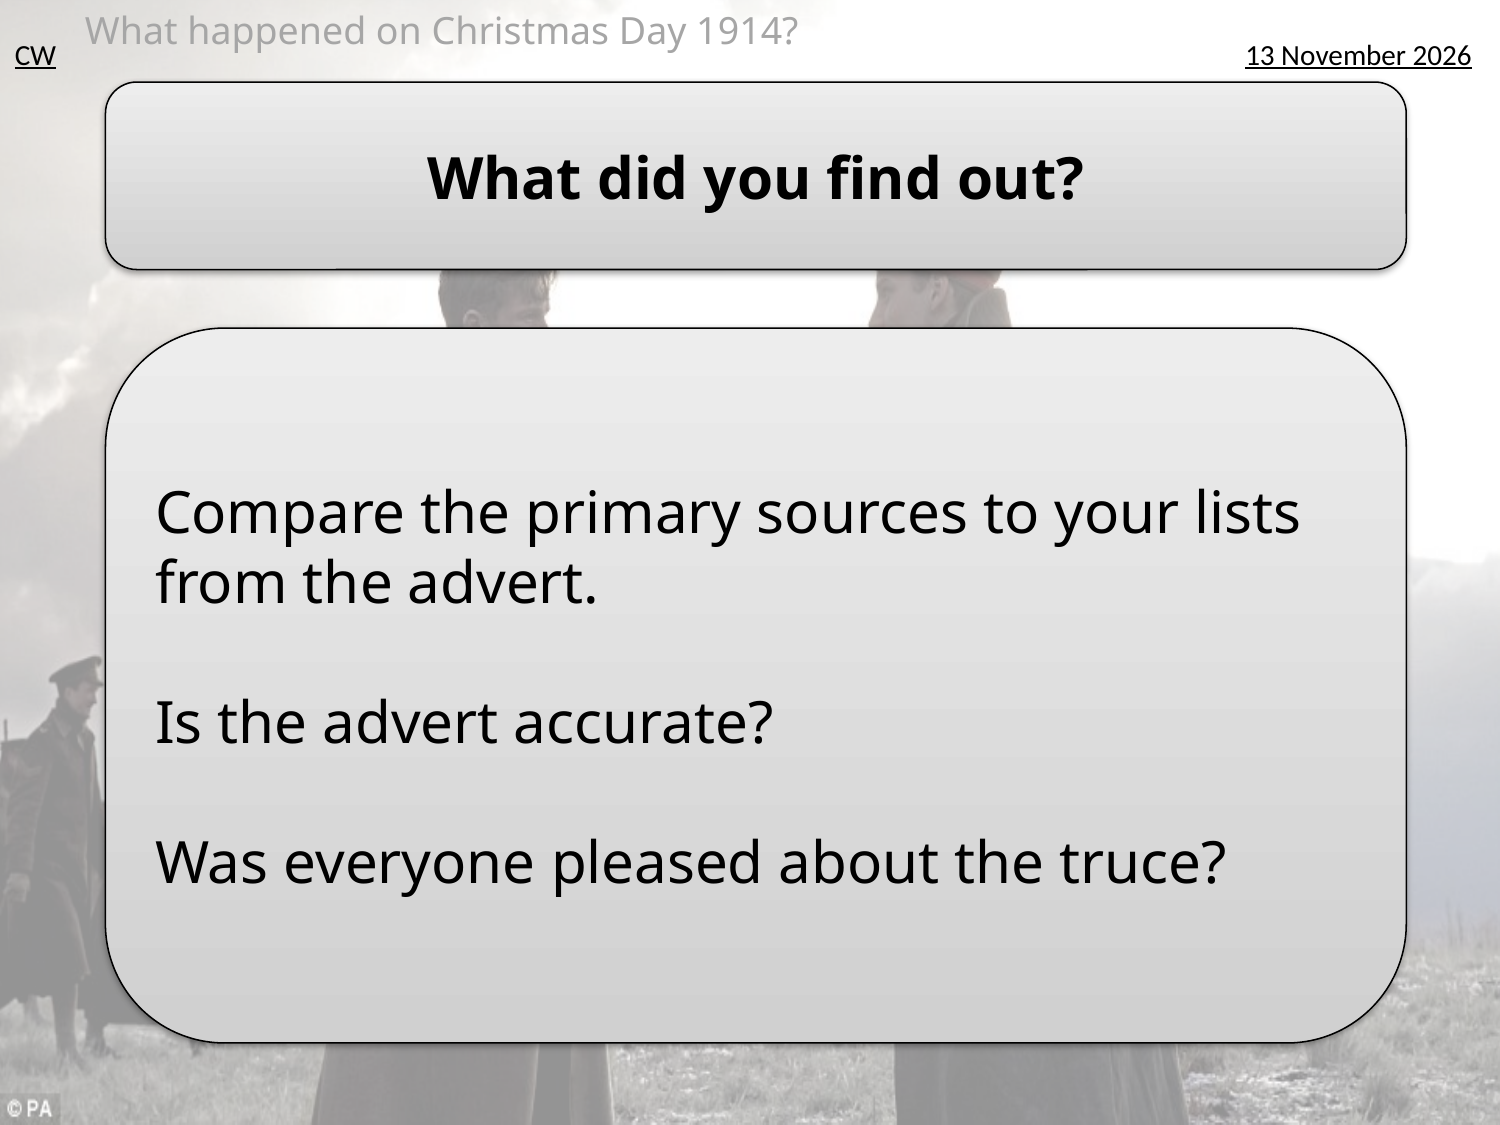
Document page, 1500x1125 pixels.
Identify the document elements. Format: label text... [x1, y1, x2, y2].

text_box What happened on Christmas Day 1914? [70, 0, 1142, 60]
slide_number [1230, 23, 1500, 84]
text_box What did you find out? [104, 81, 1408, 271]
text_box Compare the primary sources to your lists from the advert. Is the advert accurate? Was everyone pleased about the truce? [104, 327, 1408, 1044]
text_box CW [0, 23, 257, 84]
